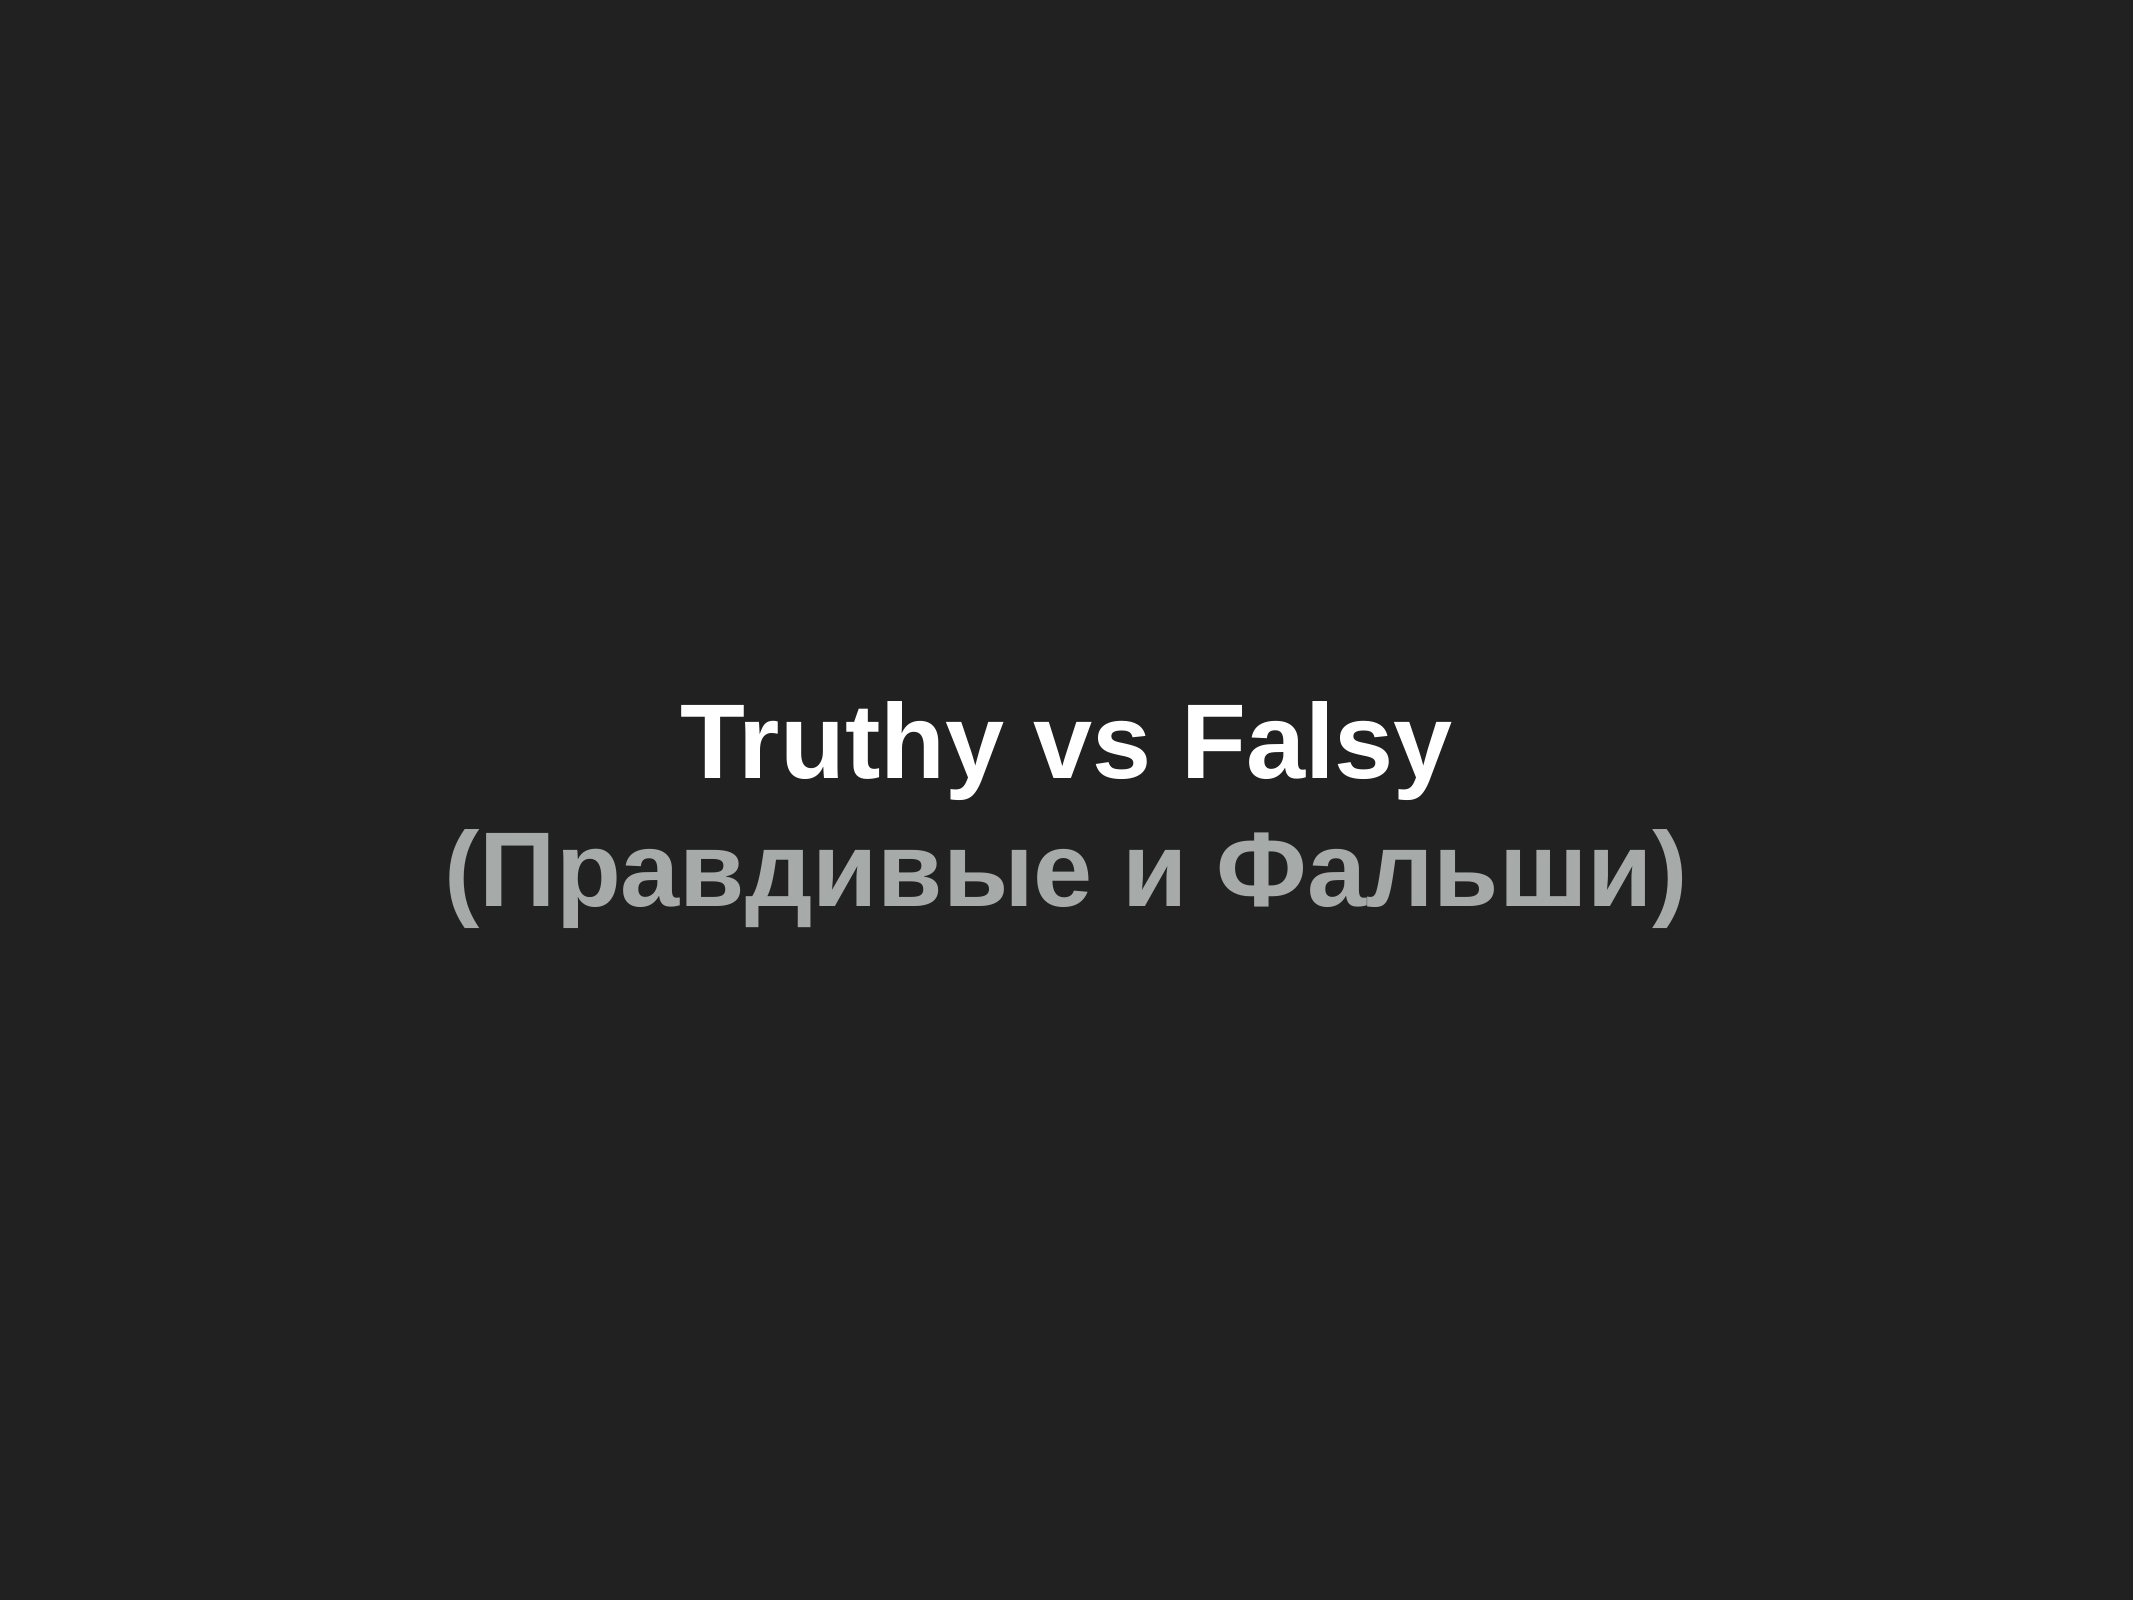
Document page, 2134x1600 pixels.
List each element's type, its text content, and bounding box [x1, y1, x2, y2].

text_box Truthy vs Falsy (Правдивые и Фальши) [435, 664, 1698, 936]
